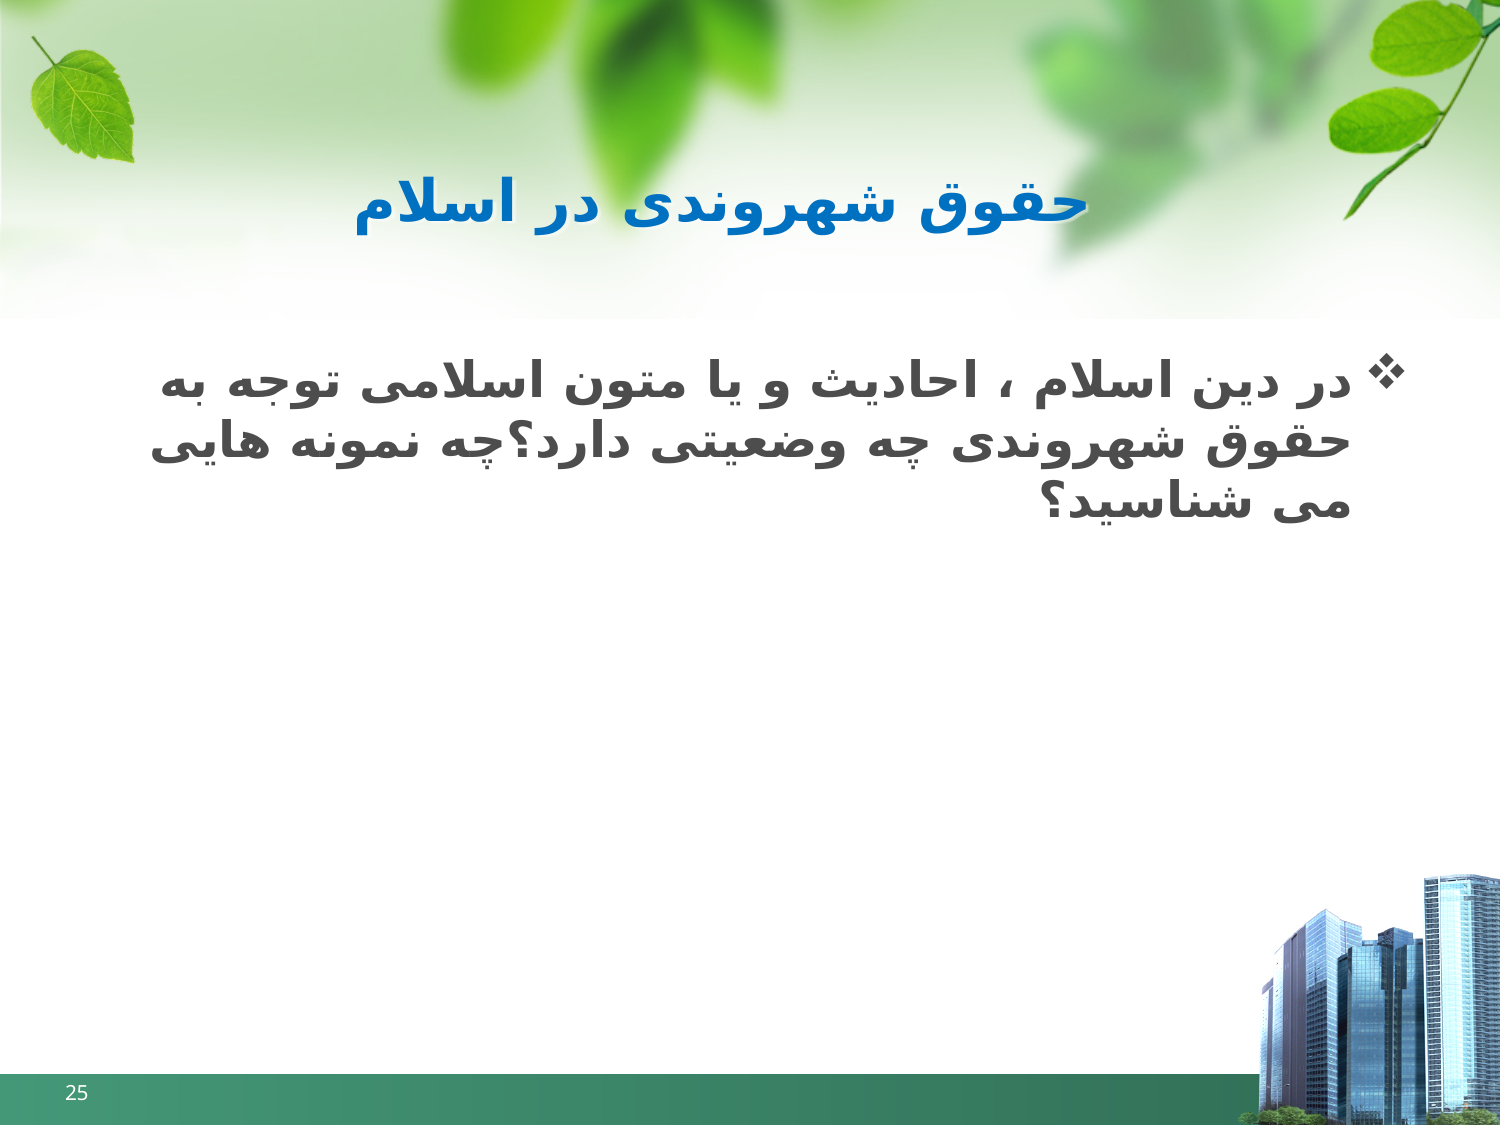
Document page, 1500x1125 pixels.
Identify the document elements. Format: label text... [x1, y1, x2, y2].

title حقوق شهروندی در اسلام [128, 152, 1317, 200]
list در دین اسلام ، احادیث و یا متون اسلامی توجه به حقوق شهروندی چه وضعیتی دارد؟چه نمونه هایی می شناسید؟ [50, 200, 1425, 1038]
slide_number 25 [50, 1072, 138, 1113]
picture [0, 0, 1500, 319]
